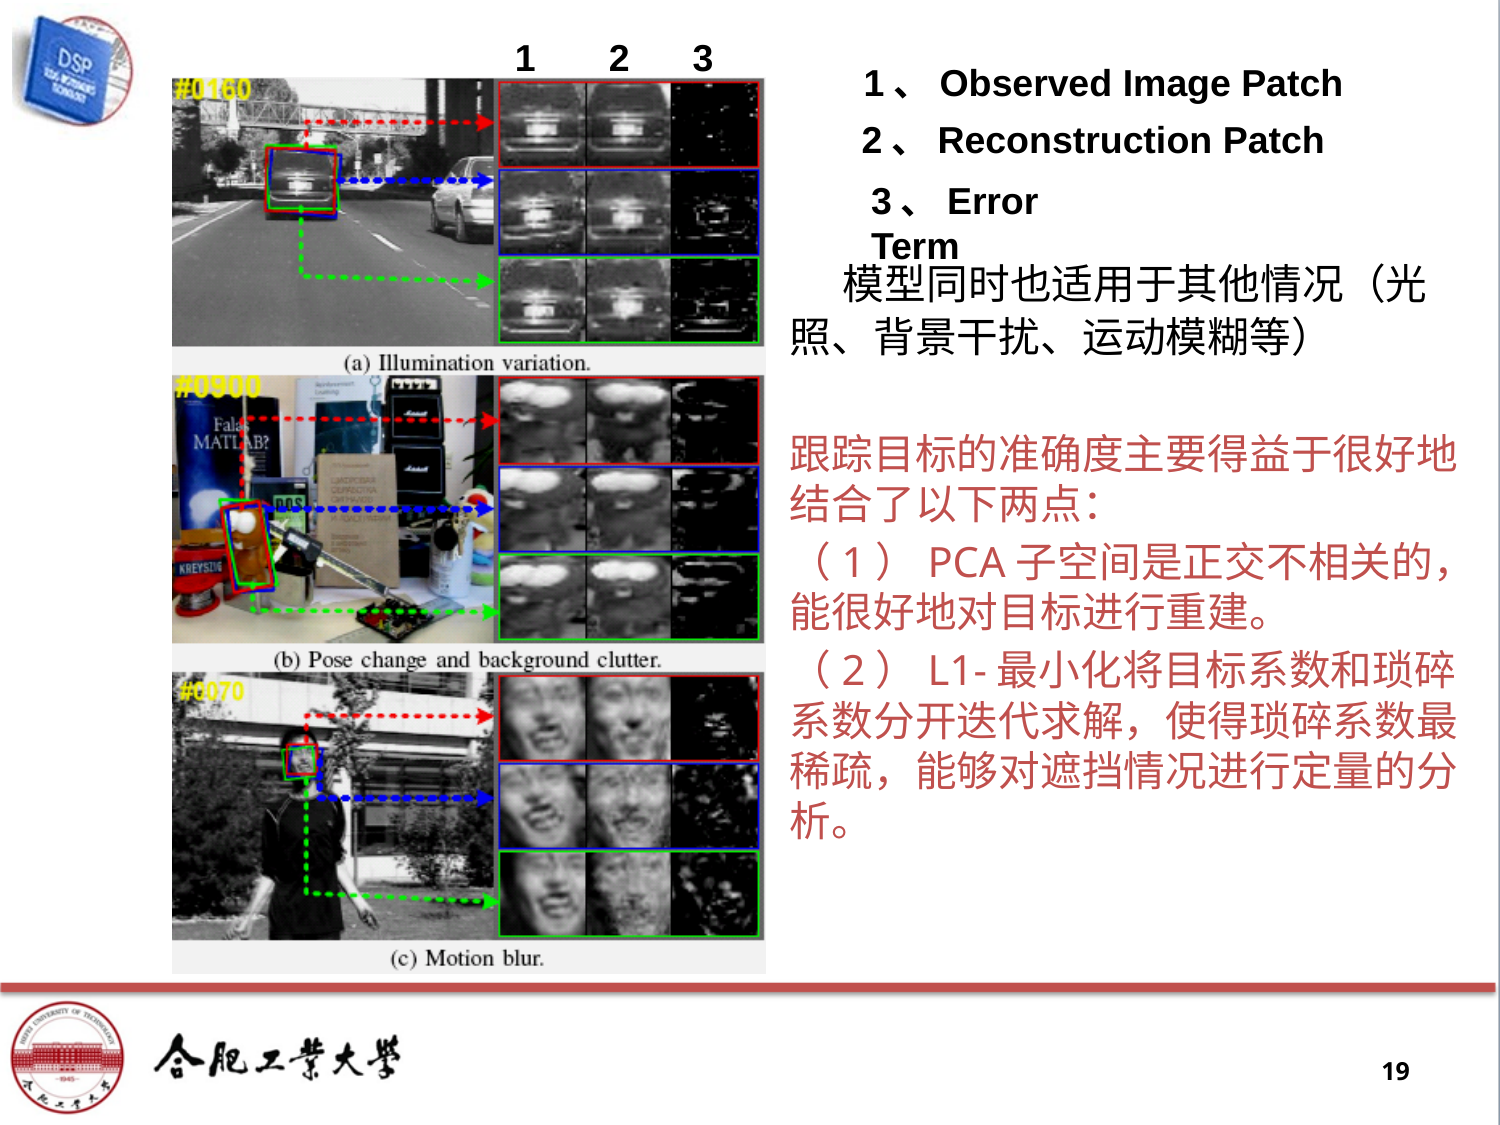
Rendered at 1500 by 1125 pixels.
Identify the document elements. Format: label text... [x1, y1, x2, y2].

text_box 2、Reconstruction Patch [846, 108, 1341, 169]
picture [0, 0, 1500, 1125]
text_box 3、Error Term [856, 169, 1147, 275]
text_box 1 2 3 [499, 26, 766, 77]
list 模型同时也适用于其他情况（光照、背景干扰、运动模糊等） 跟踪目标的准确度主要得益于很好地结合了以下两点： （1）PCA子空间是正交不相关的，能很好地对目标进行重建。 （2）L1-最小化将目标系数和琐碎系数分开迭代求解，使得琐碎系数最稀疏，能够对遮挡情况进行定量的分析。 [774, 233, 1475, 971]
text_box 1、Observed Image Patch [848, 51, 1359, 112]
slide_number 19 [1074, 1042, 1425, 1103]
